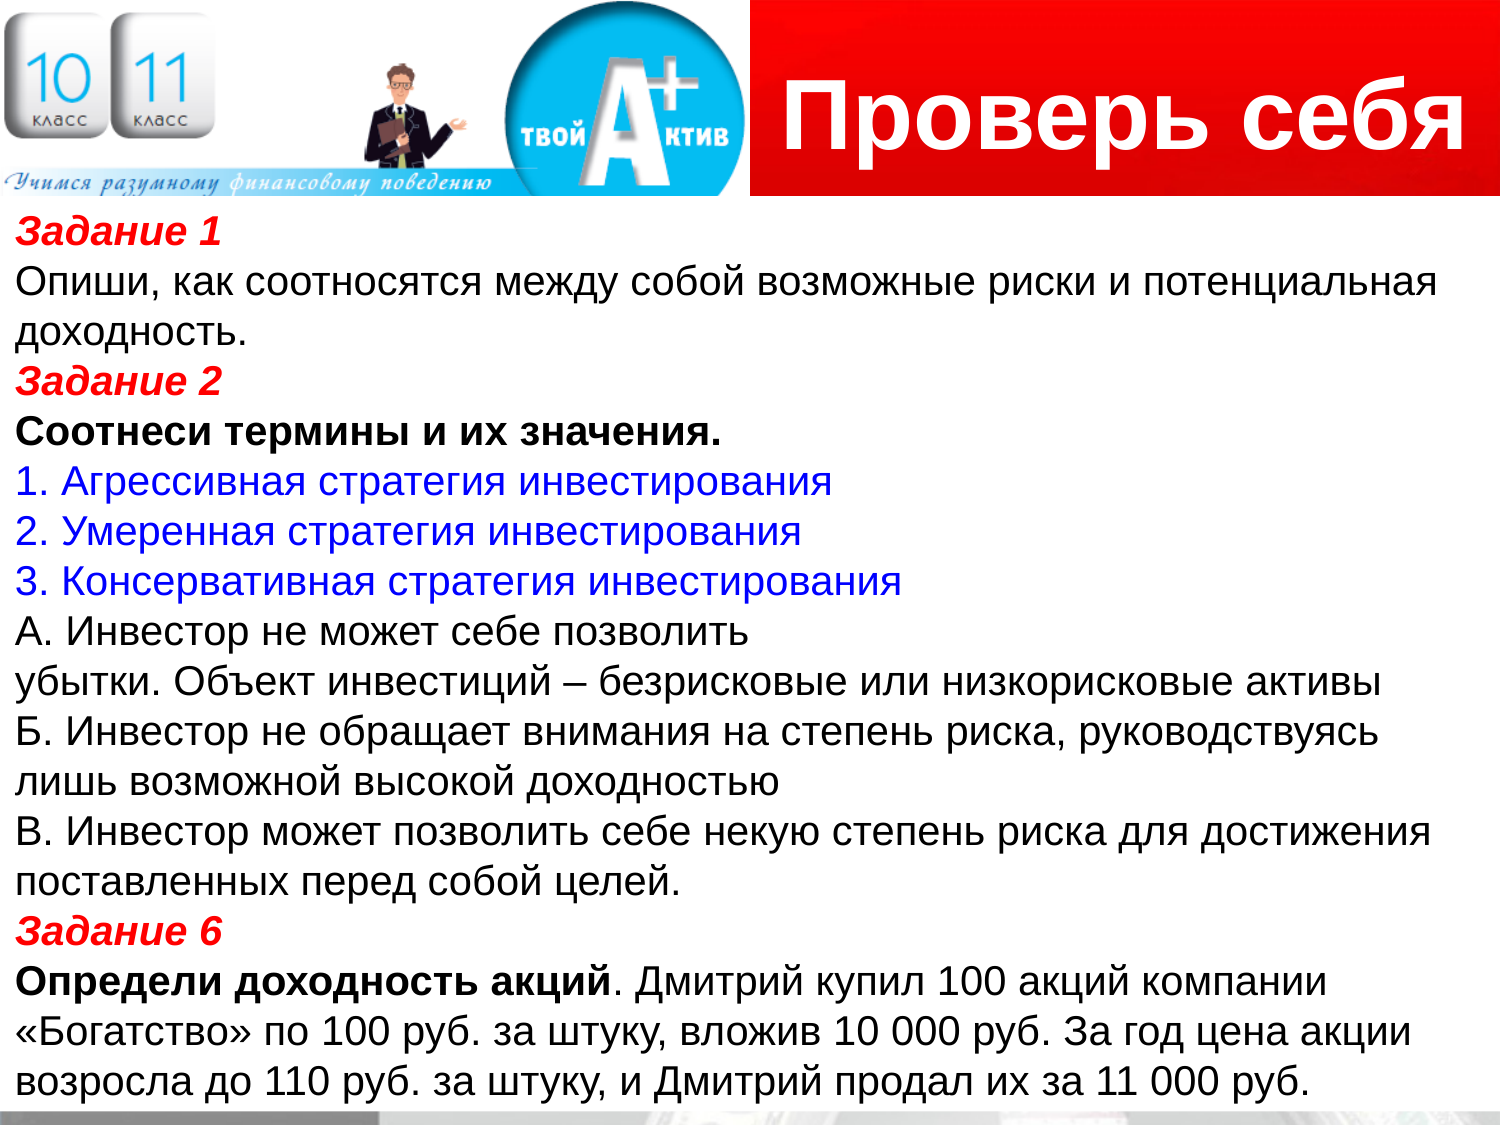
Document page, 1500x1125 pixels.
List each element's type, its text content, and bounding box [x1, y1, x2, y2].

text_box Задание 1 Опиши, как соотносятся между собой возможные риски и потенциальная доходность. Задание 2 Соотнеси термины и их значения. 1. Агрессивная стратегия инвестирования 2. Умеренная стратегия инвестирования 3. Консервативная стратегия инвестирования А. Инвестор не может себе позволить убытки. Объект инвестиций – безрисковые или низкорисковые активы Б. Инвестор не обращает внимания на степень риска, руководствуясь лишь возможной высокой доходностью В. Инвестор может позволить себе некую степень риска для достижения поставленных перед собой целей. Задание 6 Определи доходность акций. Дмитрий купил 100 акций компании «Богатство» по 100 руб. за штуку, вложив 10 000 руб. За год цена акции возросла до 110 руб. за штуку, и Дмитрий продал их за 11 000 руб. [0, 196, 1500, 1112]
picture [0, 0, 1500, 237]
picture [0, 1112, 1500, 1125]
text_box Проверь себя [754, 42, 1500, 178]
